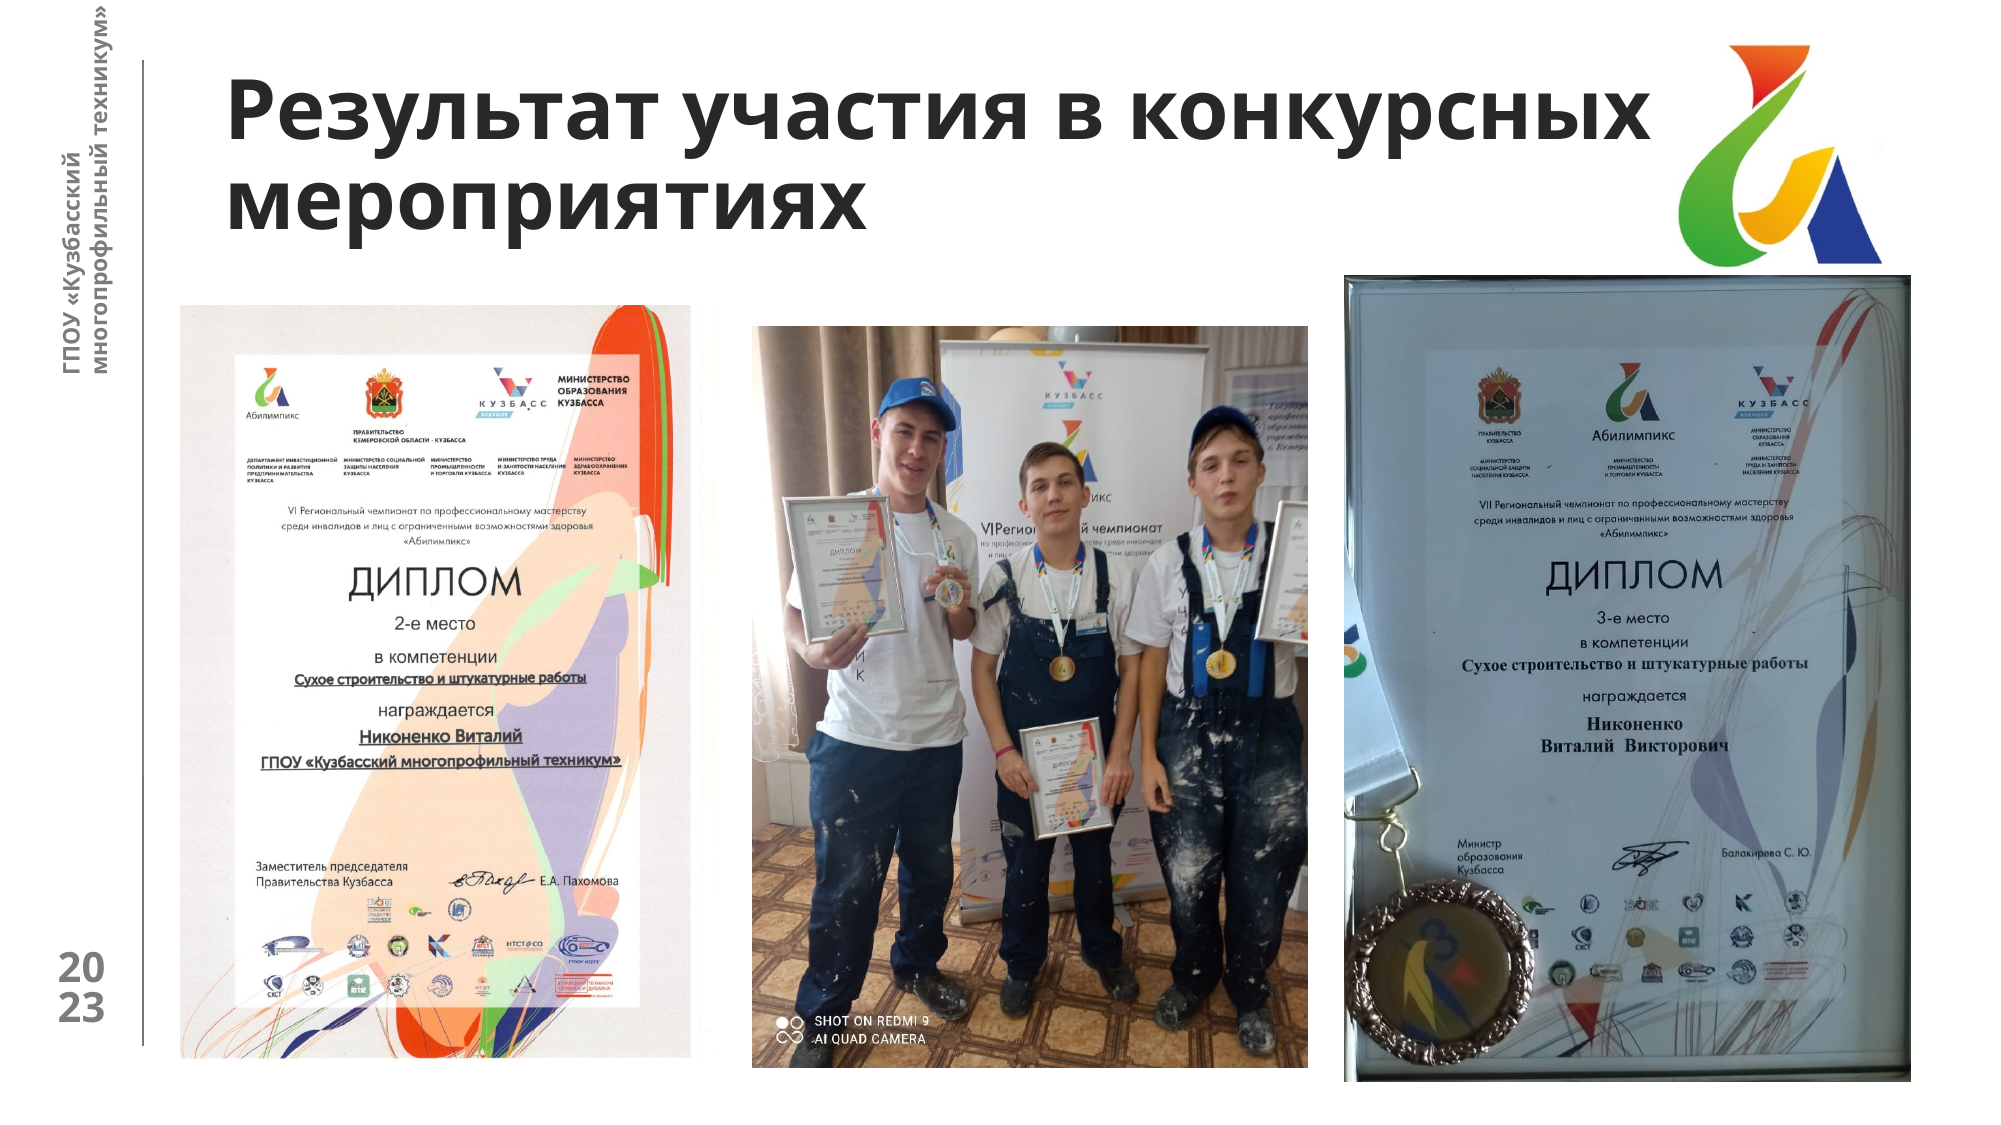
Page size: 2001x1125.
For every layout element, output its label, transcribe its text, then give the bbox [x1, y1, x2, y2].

picture [1344, 275, 1911, 1082]
picture [752, 326, 1308, 1068]
picture [179, 305, 723, 1068]
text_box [42, 41, 144, 1047]
picture [1673, 41, 1883, 274]
text_box Результат участия в конкурсных мероприятиях [209, 60, 1673, 255]
